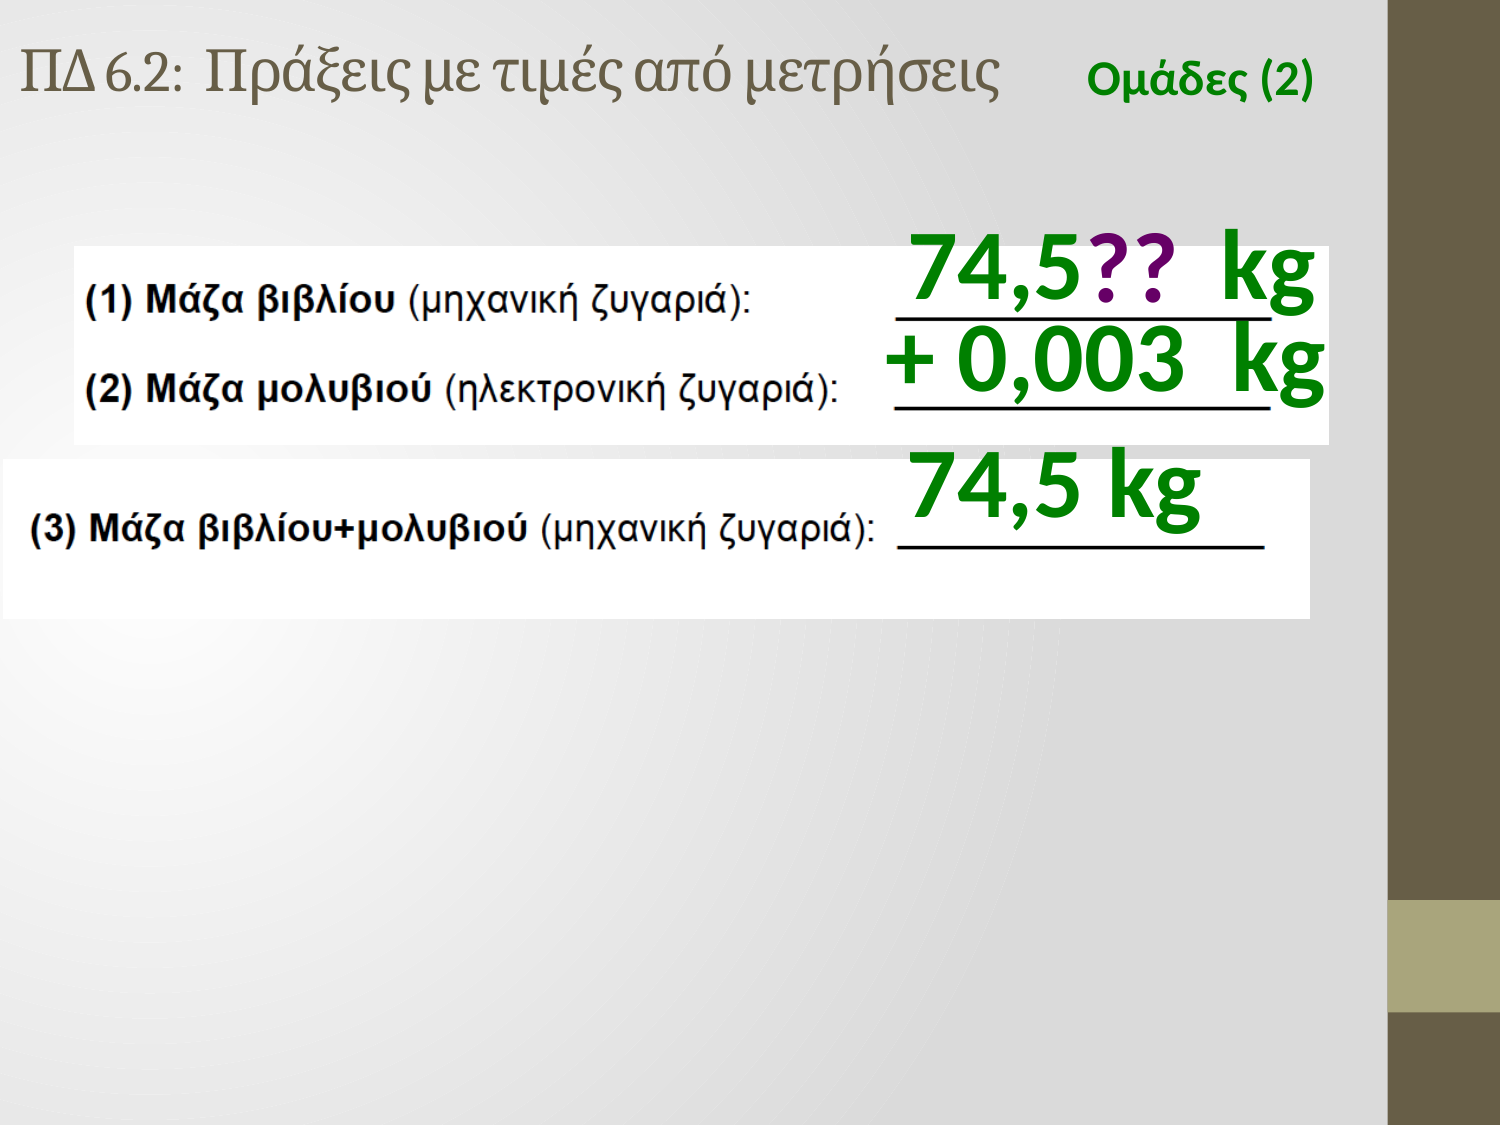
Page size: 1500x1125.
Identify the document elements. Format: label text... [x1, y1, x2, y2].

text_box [73, 191, 1345, 445]
text_box Ομάδες (2) [1072, 37, 1331, 113]
title ΠΔ 6.2: Πράξεις με τιμές από μετρήσεις [4, 0, 1255, 162]
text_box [2, 409, 1311, 620]
